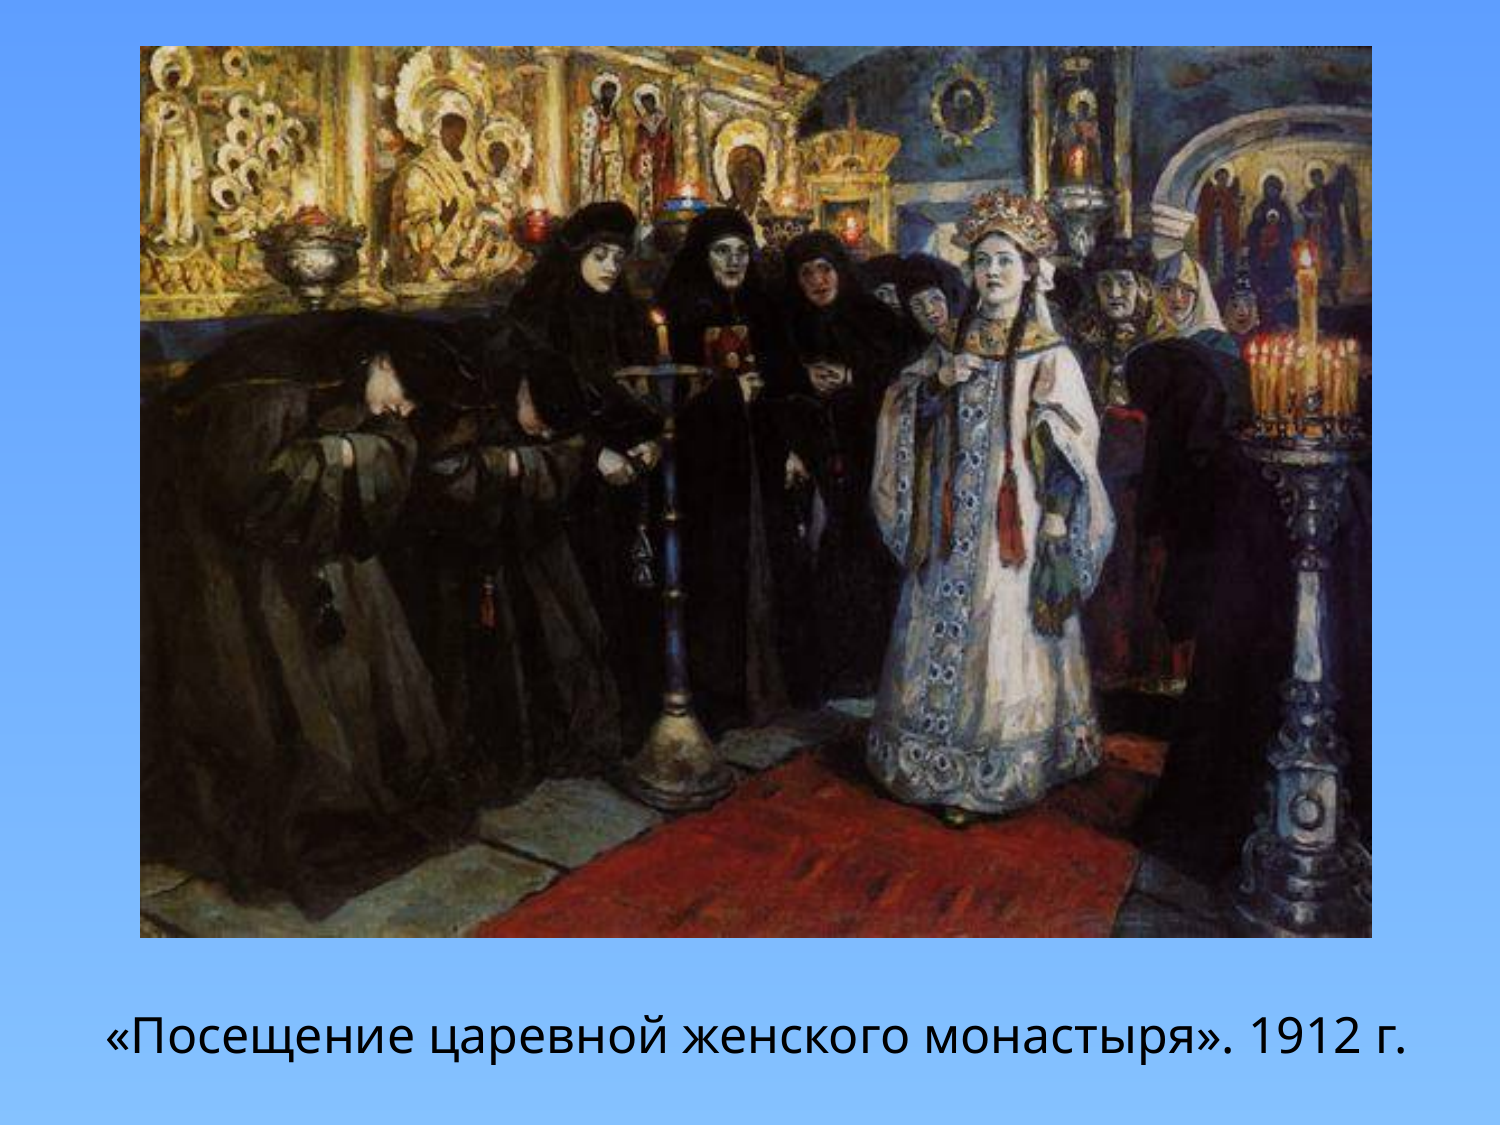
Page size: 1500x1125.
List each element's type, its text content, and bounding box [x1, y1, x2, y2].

text_box «Посещение царевной женского монастыря». 1912 г. [81, 996, 1432, 1099]
picture [140, 46, 1372, 938]
